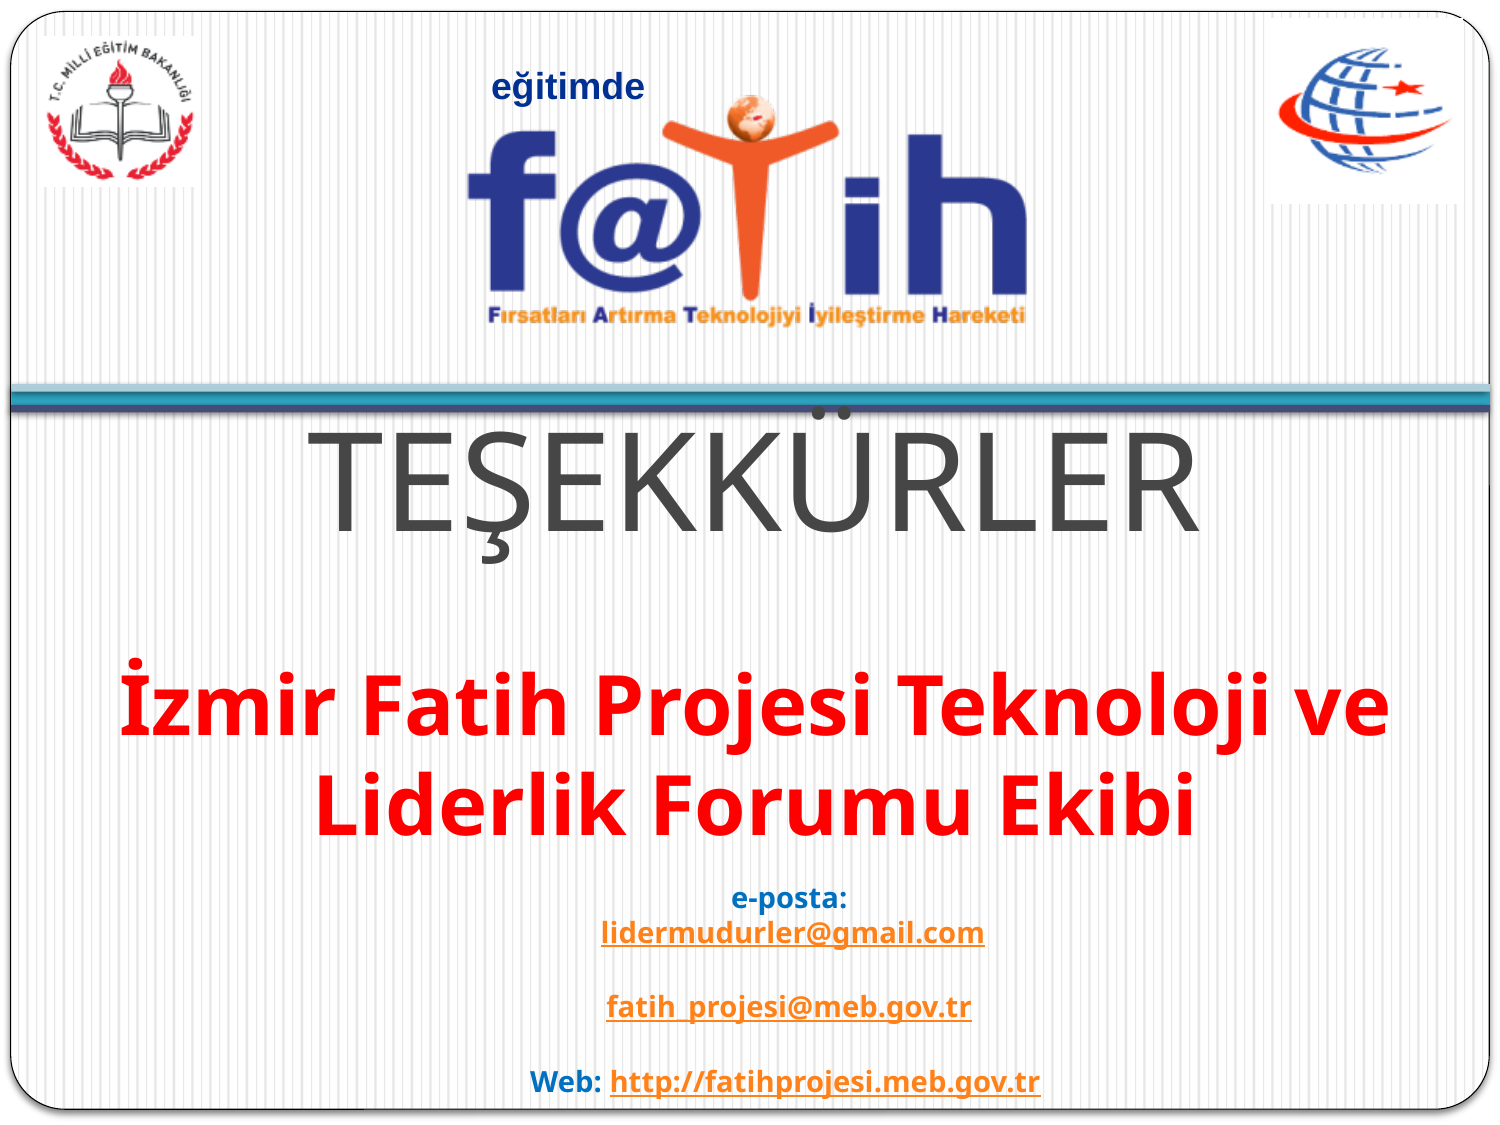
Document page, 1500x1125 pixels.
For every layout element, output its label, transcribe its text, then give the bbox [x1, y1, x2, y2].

picture [40, 36, 200, 187]
text_box e-posta: lidermudurler@gmail.com fatih_projesi@meb.gov.tr Web: http://fatihprojesi.meb.gov.tr [515, 871, 1063, 1111]
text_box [430, 54, 1063, 375]
title TEŞEKKÜRLER [287, 432, 1223, 575]
text_box İzmir Fatih Projesi Teknoloji ve Liderlik Forumu Ekibi [88, 645, 1424, 860]
picture [1269, 18, 1463, 205]
